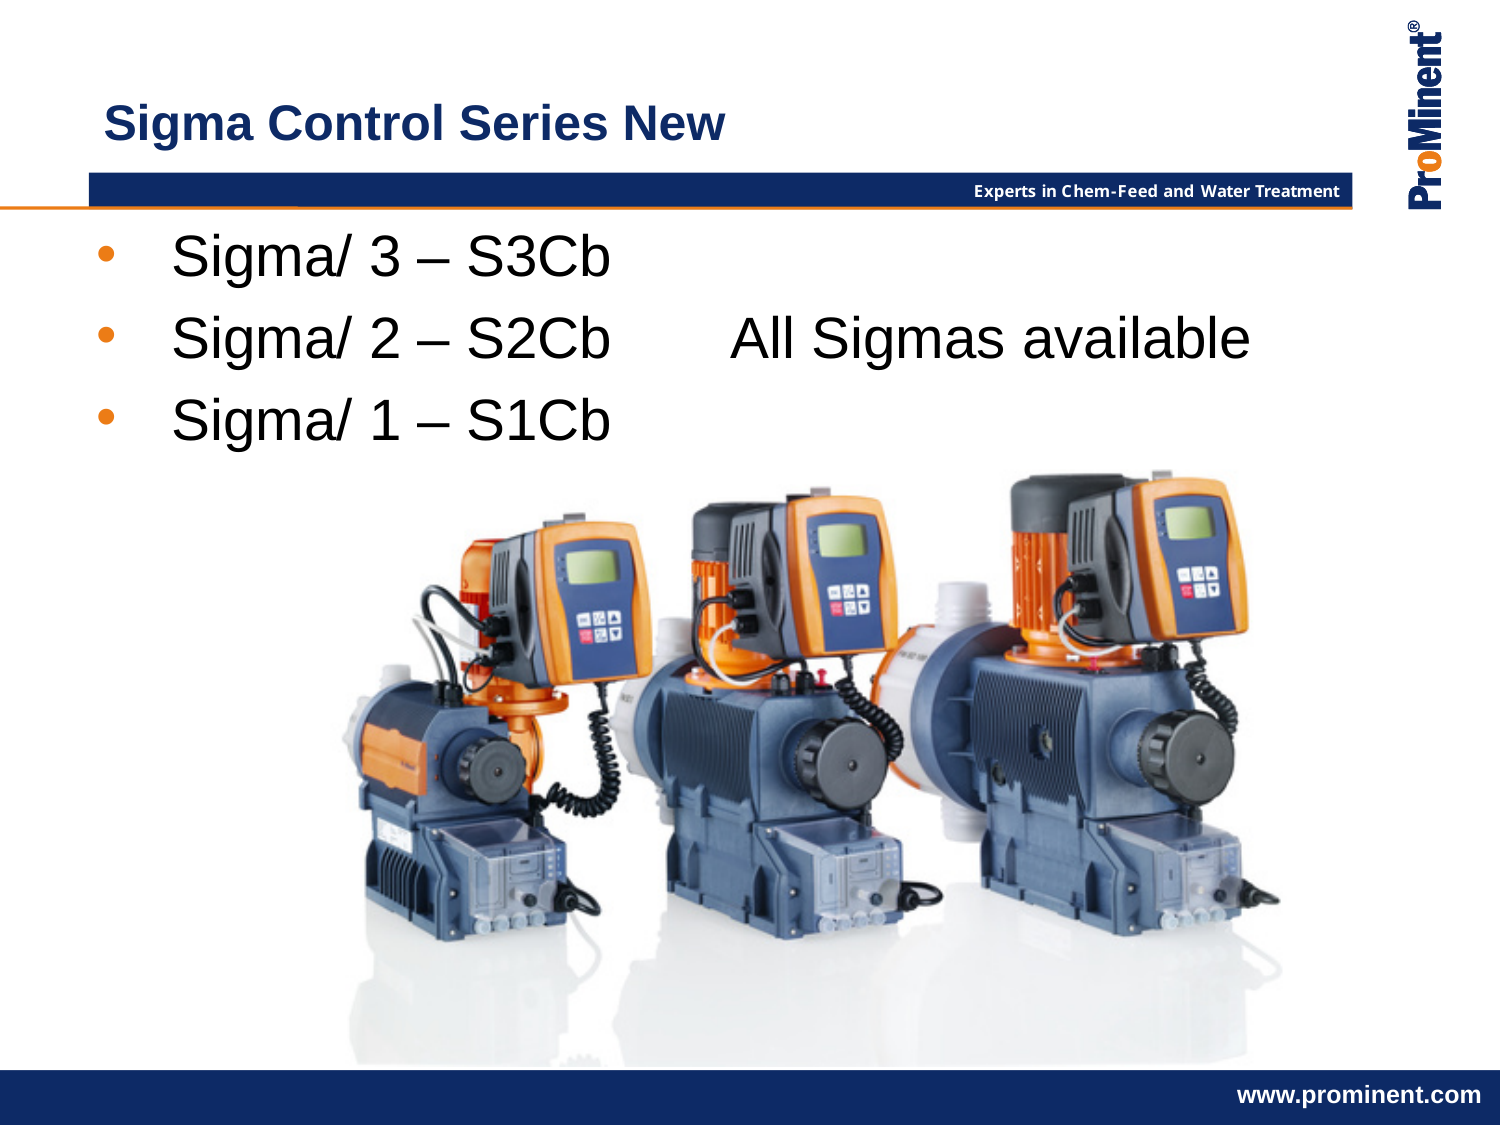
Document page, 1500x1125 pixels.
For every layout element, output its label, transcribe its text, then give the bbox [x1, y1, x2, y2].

text_box Sigma/ 3 – S3Cb Sigma/ 2 – S2Cb Sigma/ 1 – S1Cb [81, 210, 1346, 612]
text_box All Sigmas available [715, 292, 1269, 349]
title Sigma Control Series New [88, 45, 1353, 197]
picture [316, 351, 1302, 1067]
